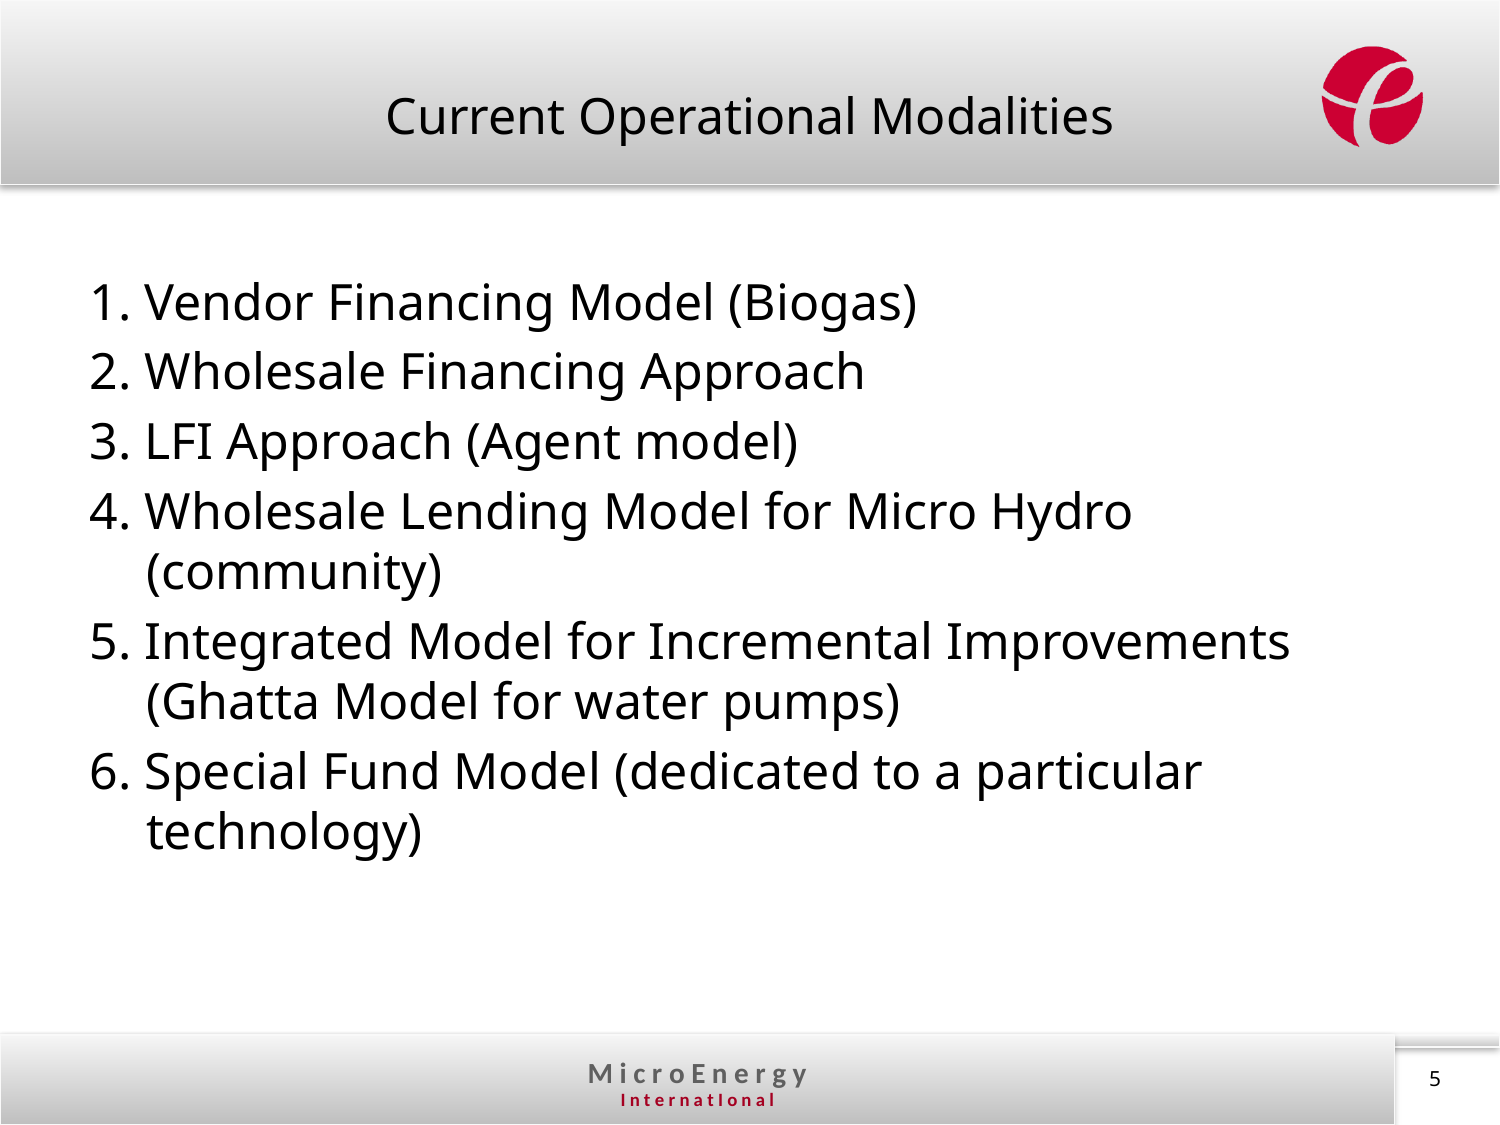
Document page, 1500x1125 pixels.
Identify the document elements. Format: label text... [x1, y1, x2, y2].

picture [1319, 42, 1428, 156]
list 1. Vendor Financing Model (Biogas) 2. Wholesale Financing Approach 3. LFI Approach (Agent model) 4. Wholesale Lending Model for Micro Hydro (community) 5. Integrated Model for Incremental Improvements (Ghatta Model for water pumps) 6. Special Fund Model (dedicated to a particular technology) [75, 262, 1425, 1005]
title Current Operational Modalities [206, 44, 1294, 185]
